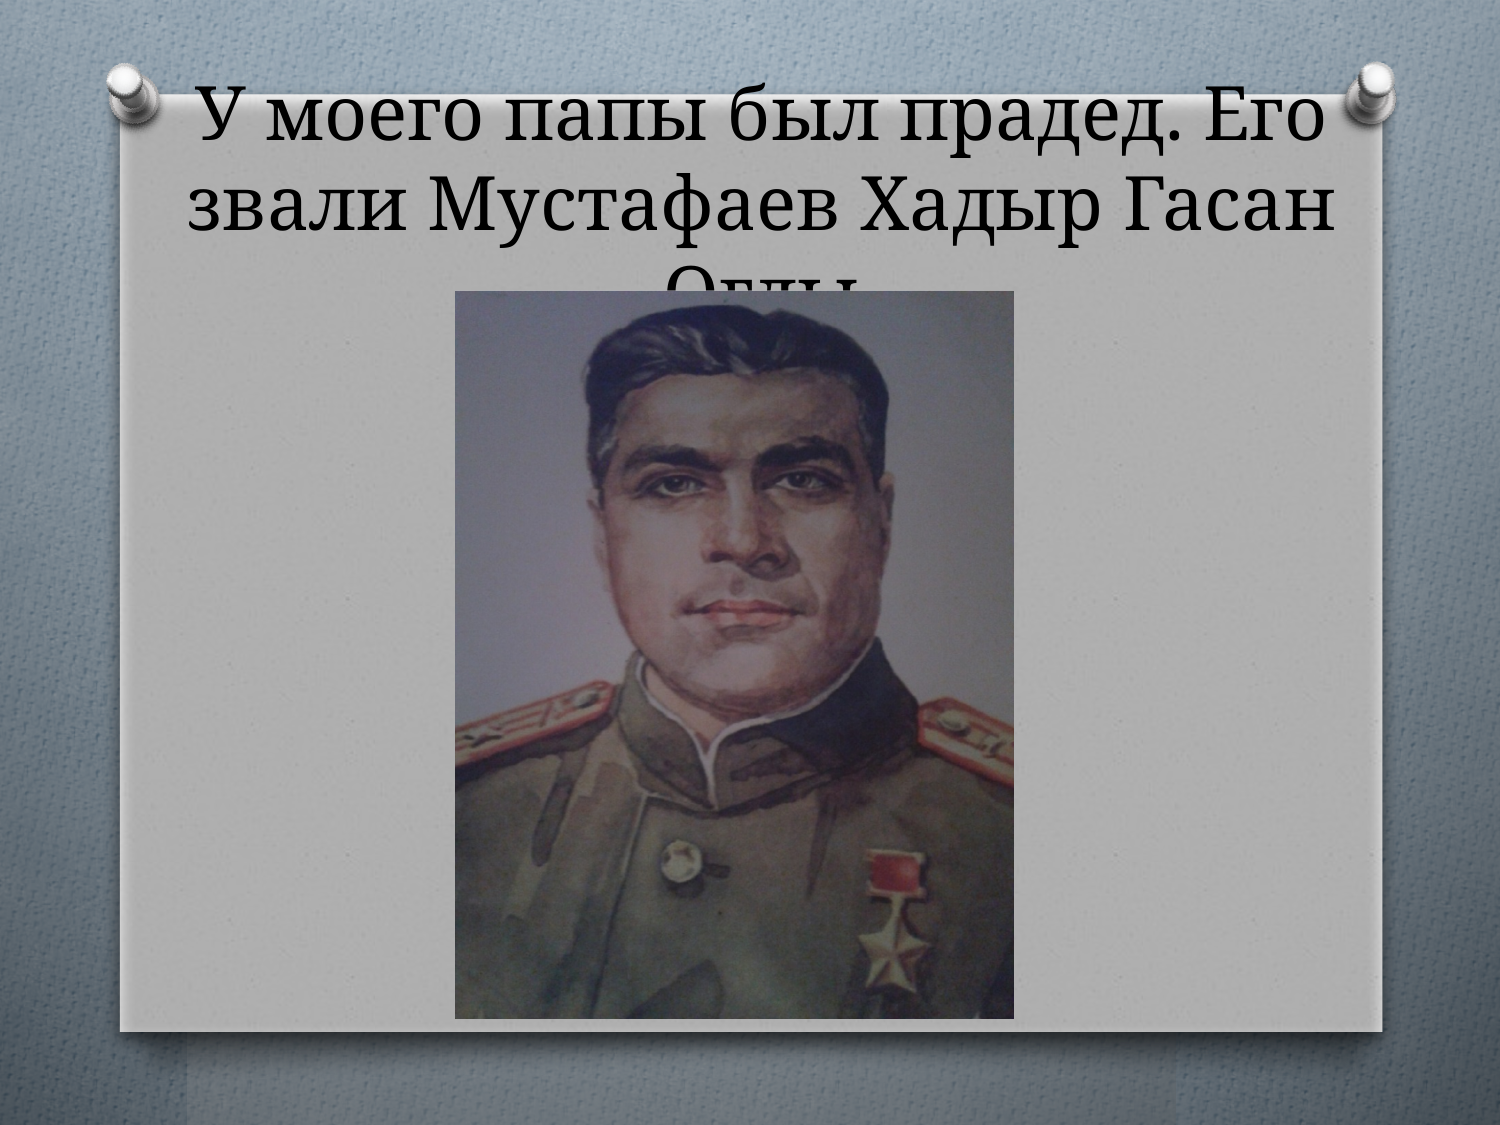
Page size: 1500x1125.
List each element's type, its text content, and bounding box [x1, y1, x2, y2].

title У моего папы был прадед. Его звали Мустафаев Хадыр Гасан Оглы [123, 101, 1400, 299]
picture [369, 291, 1099, 1019]
picture [75, 29, 198, 137]
picture [1317, 35, 1439, 137]
